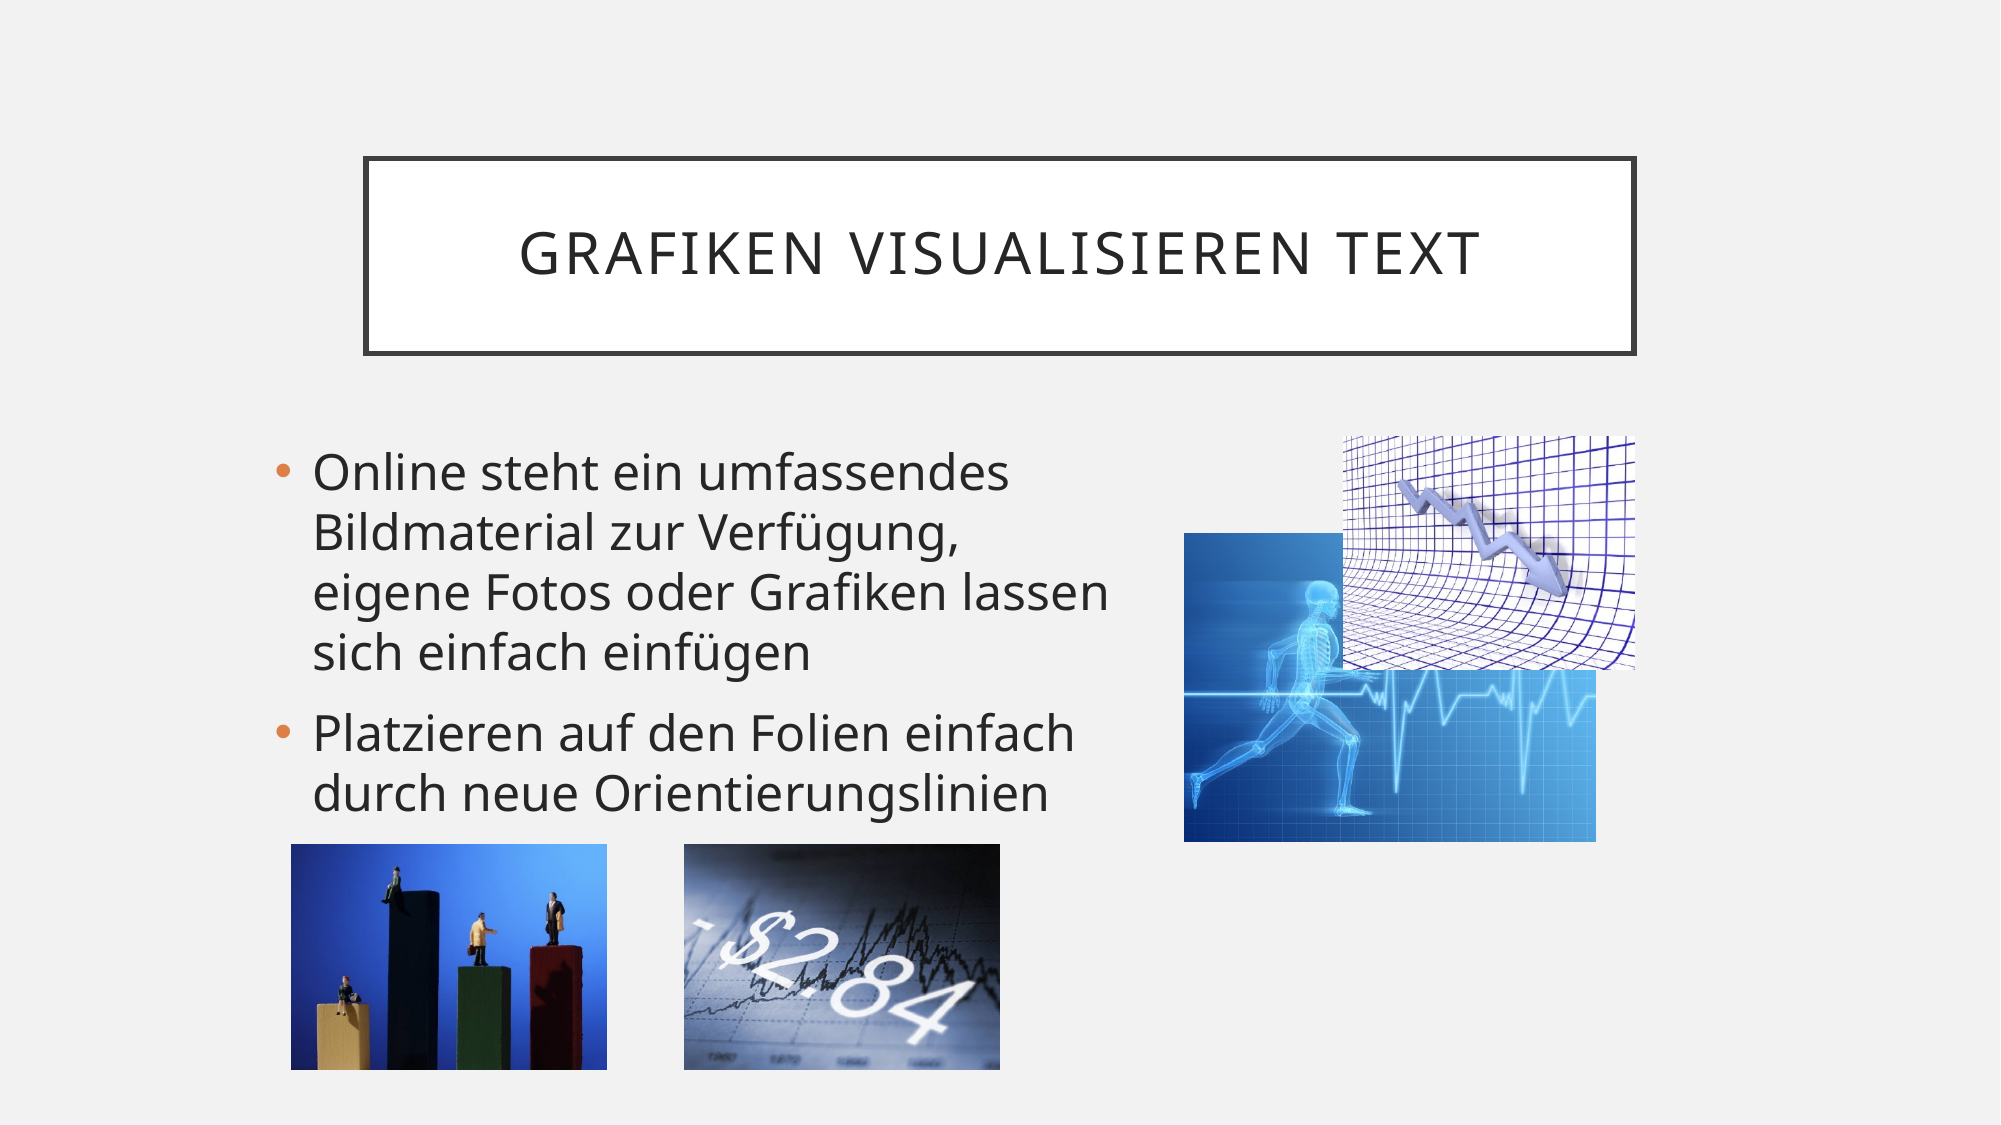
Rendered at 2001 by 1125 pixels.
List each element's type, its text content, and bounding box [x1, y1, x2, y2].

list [1184, 533, 1596, 842]
picture [291, 844, 608, 1070]
picture [1343, 436, 1635, 670]
list Online steht ein umfassendes Bildmaterial zur Verfügung, eigene Fotos oder Grafiken lassen sich einfach einfügen Platzieren auf den Folien einfach durch neue Orientierungslinien [259, 432, 1134, 942]
picture [684, 844, 1000, 1070]
title Grafiken visualisieren Text [363, 156, 1637, 356]
